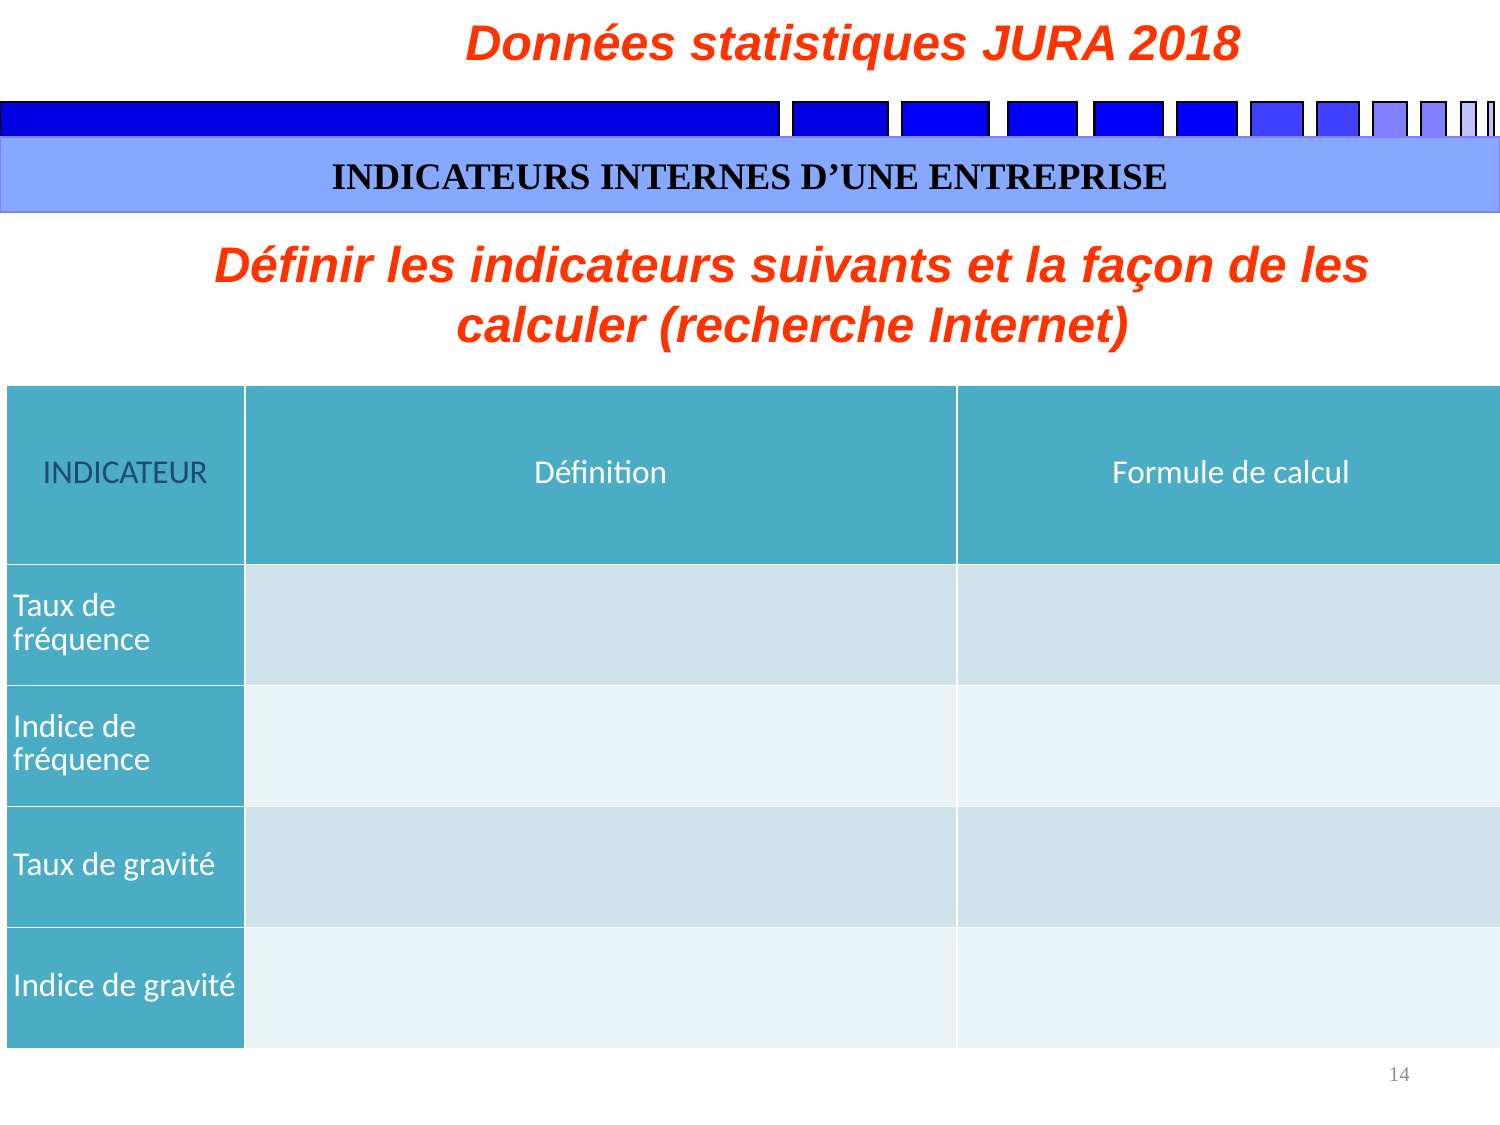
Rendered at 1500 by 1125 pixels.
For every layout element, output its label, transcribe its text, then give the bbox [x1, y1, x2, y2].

table_cell Taux de gravité [7, 807, 244, 927]
table_cell [246, 807, 956, 927]
table_cell [246, 686, 956, 806]
table_cell [246, 565, 956, 685]
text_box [0, 101, 1495, 140]
table_cell Taux de fréquence [7, 565, 244, 685]
table_cell Indice de gravité [7, 928, 244, 1048]
table_cell [246, 928, 956, 1048]
slide_number 14 [1074, 1049, 1425, 1103]
text_box INDICATEURS INTERNES D’UNE ENTREPRISE [0, 137, 1500, 213]
table_cell [958, 565, 1500, 685]
text_box Définir les indicateurs suivants et la façon de les calculer (recherche Internet) [169, 225, 1416, 361]
text_box Données statistiques JURA 2018 [230, 3, 1477, 78]
table_cell [958, 686, 1500, 806]
table_header Formule de calcul [958, 386, 1500, 564]
table_cell [958, 928, 1500, 1048]
table_cell [958, 807, 1500, 927]
table_header INDICATEUR [7, 386, 244, 564]
table_cell Indice de fréquence [7, 686, 244, 806]
table_header Définition [246, 386, 956, 564]
